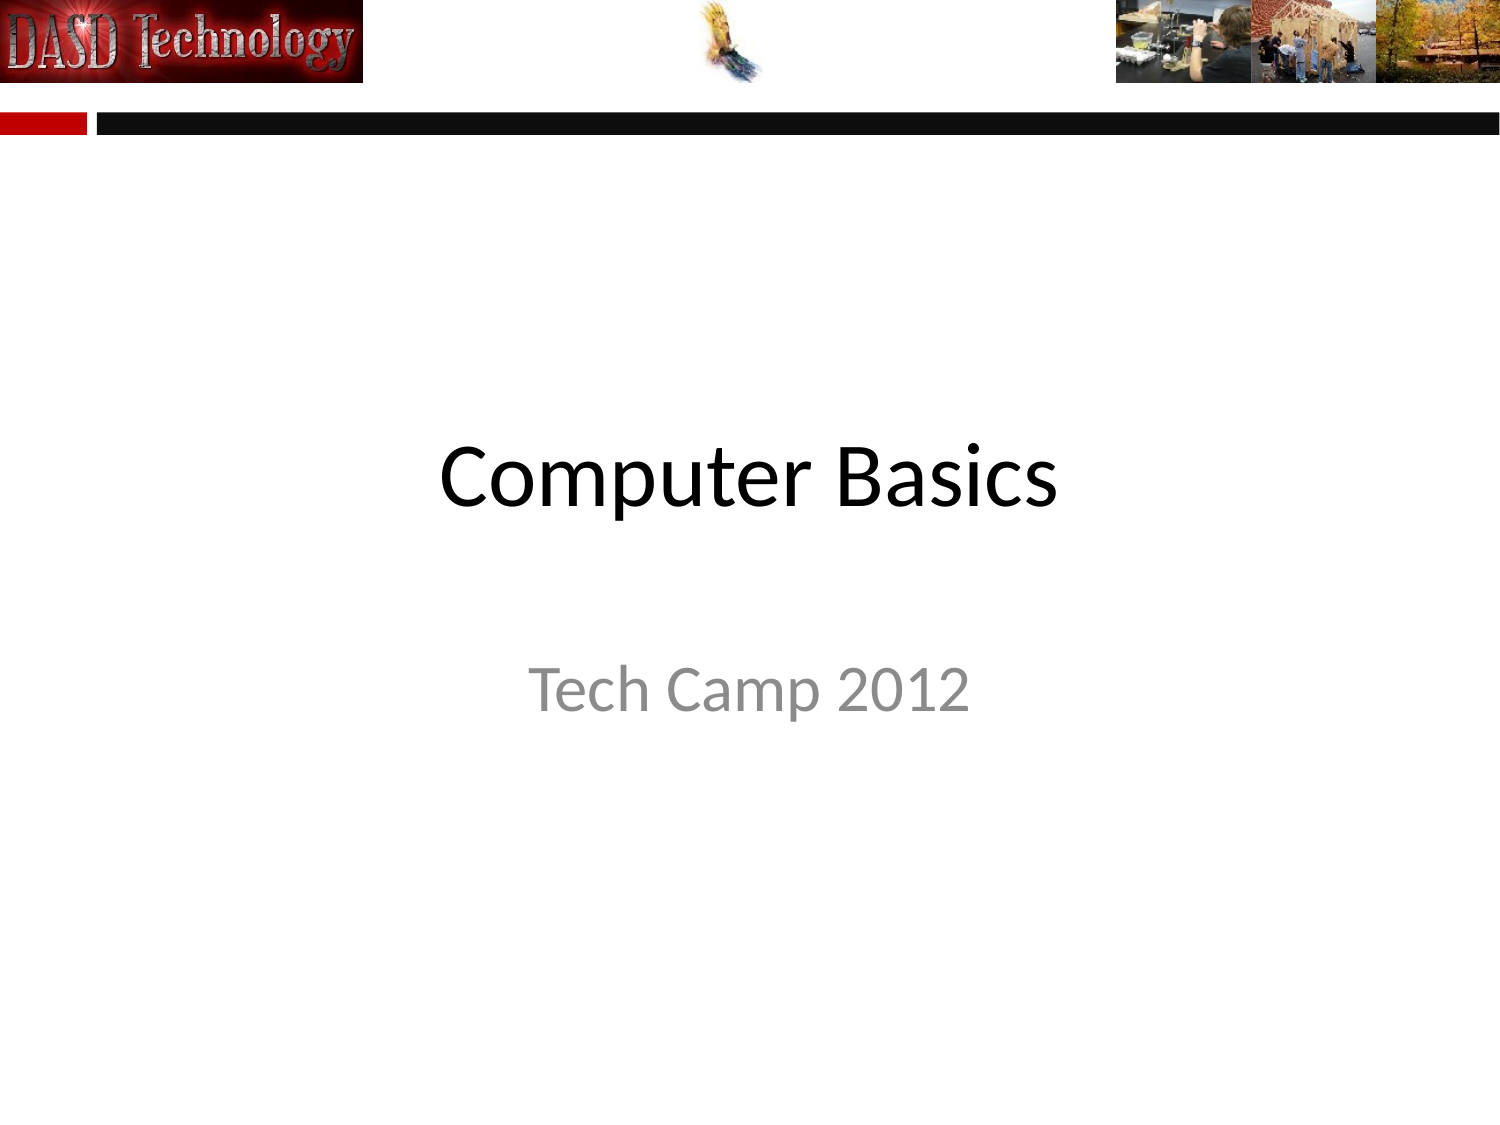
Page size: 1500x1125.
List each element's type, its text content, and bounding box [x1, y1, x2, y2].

title Computer Basics [112, 349, 1388, 591]
picture [0, 0, 363, 84]
text_box [95, 110, 1500, 137]
text_box [0, 110, 89, 137]
picture [699, 0, 764, 83]
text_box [1116, 0, 1500, 83]
subtitle Tech Camp 2012 [225, 637, 1275, 925]
